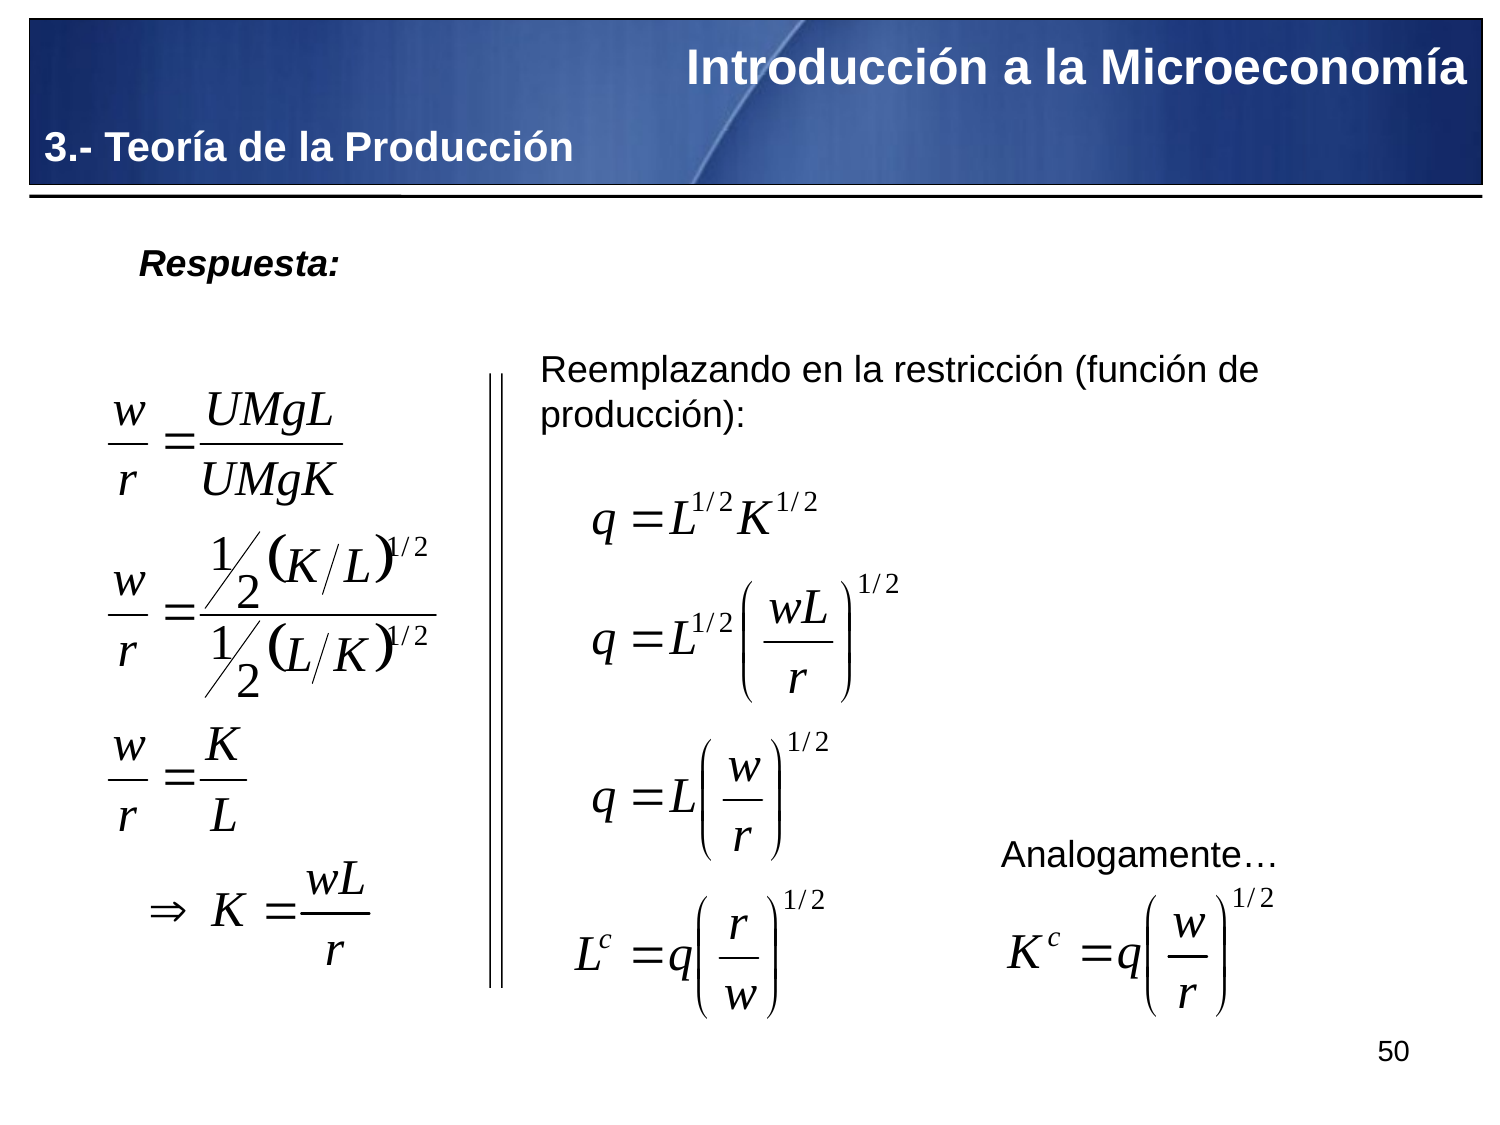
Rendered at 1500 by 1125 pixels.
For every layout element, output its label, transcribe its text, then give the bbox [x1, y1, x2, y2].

text_box Introducción a la Microeconomía [608, 26, 1483, 102]
text_box Respuesta: [123, 231, 372, 292]
text_box [29, 19, 1483, 185]
text_box 3.- Teoría de la Producción [29, 112, 632, 178]
slide_number 50 [1074, 1024, 1426, 1103]
text_box Analogamente… [986, 822, 1306, 883]
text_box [99, 375, 447, 977]
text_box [997, 872, 1282, 1028]
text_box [565, 479, 916, 1030]
text_box Reemplazando en la restricción (función de producción): [525, 337, 1294, 443]
